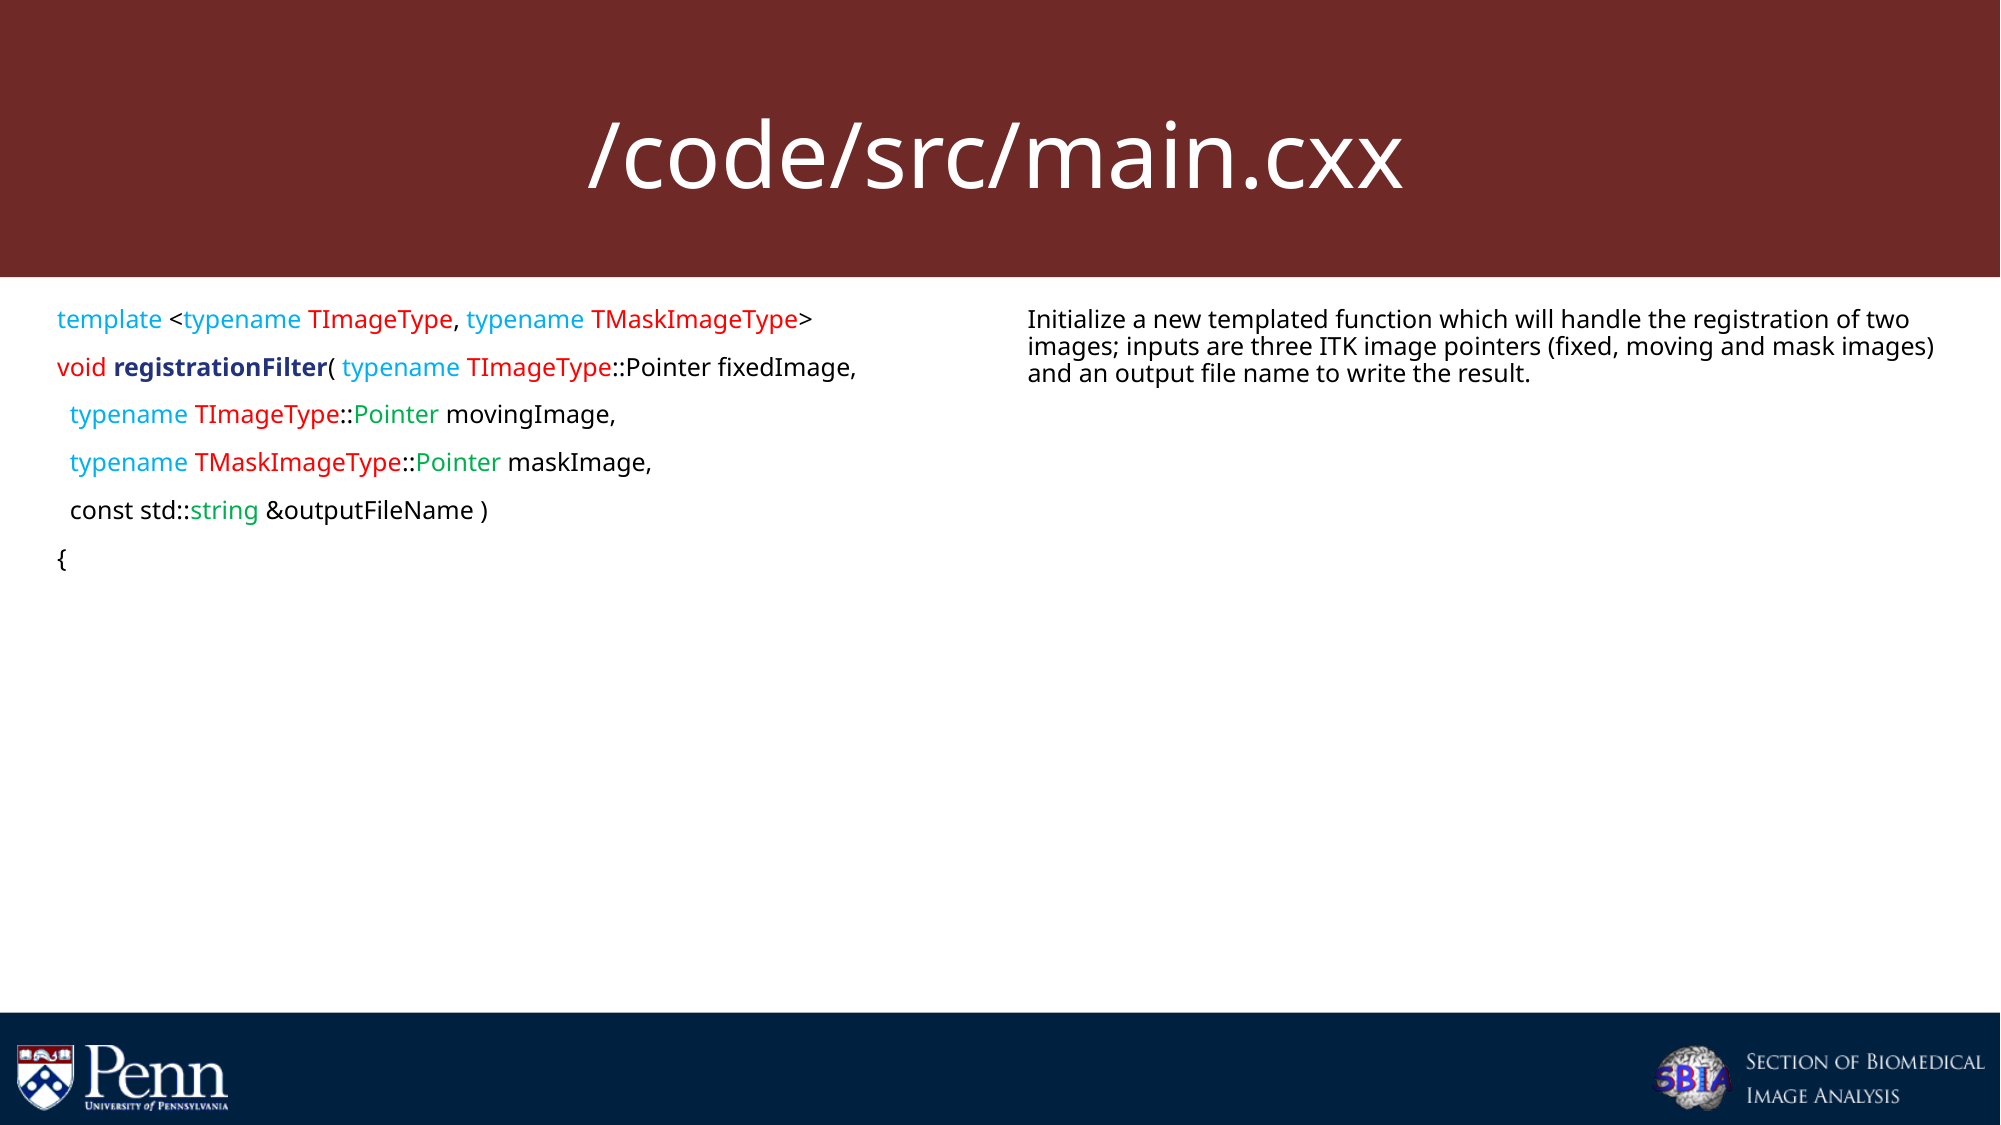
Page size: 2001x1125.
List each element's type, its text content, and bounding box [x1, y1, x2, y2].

picture [1652, 1044, 1985, 1112]
list template <typename TImageType, typename TMaskImageType> void registrationFilter( typename TImageType::Pointer fixedImage, typename TImageType::Pointer movingImage, typename TMaskImageType::Pointer maskImage, const std::string &outputFileName ) { typedef itk::CastImageFilter< TMaskImageType, TImageType> CastFilterType; typename CastFilterType::Pointer cast_filter = CastFilterType::New(); cast_filter->SetInput( maskImage ); cast_filter->Update(); typename TImageType::Pointer mask = cast_filter->GetOutput(); [42, 299, 988, 1014]
list Initialize a new templated function which will handle the registration of two images; inputs are three ITK image pointers (fixed, moving and mask images) and an output file name to write the result. [1012, 299, 1952, 1014]
picture [17, 1045, 228, 1111]
title /code/src/main.cxx [42, 43, 1952, 275]
